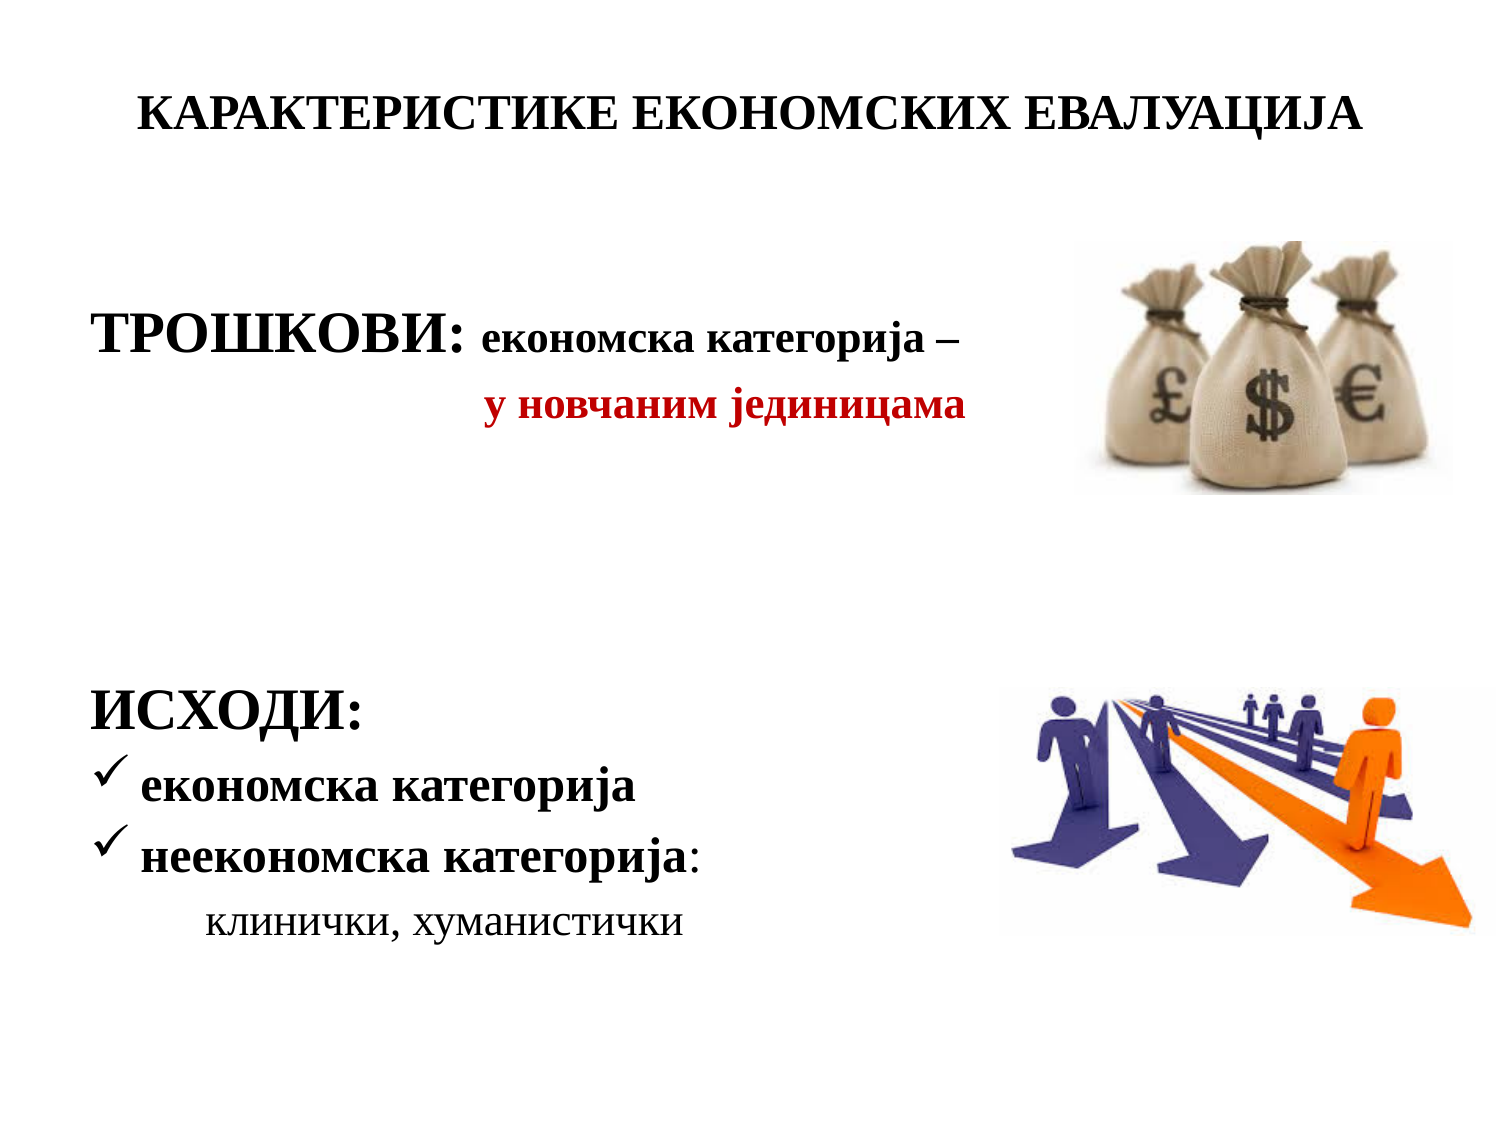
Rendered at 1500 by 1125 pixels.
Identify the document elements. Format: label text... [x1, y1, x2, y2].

title КАРАКТЕРИСТИКЕ ЕКОНОМСКИХ ЕВАЛУАЦИЈА [75, 45, 1425, 175]
picture [1074, 241, 1453, 495]
picture [999, 687, 1496, 937]
list ТРОШКОВИ: економска категорија – у новчаним јединицама ИСХОДИ: економска категорија неекономска категорија: клинички, хуманистички [75, 224, 1463, 1075]
